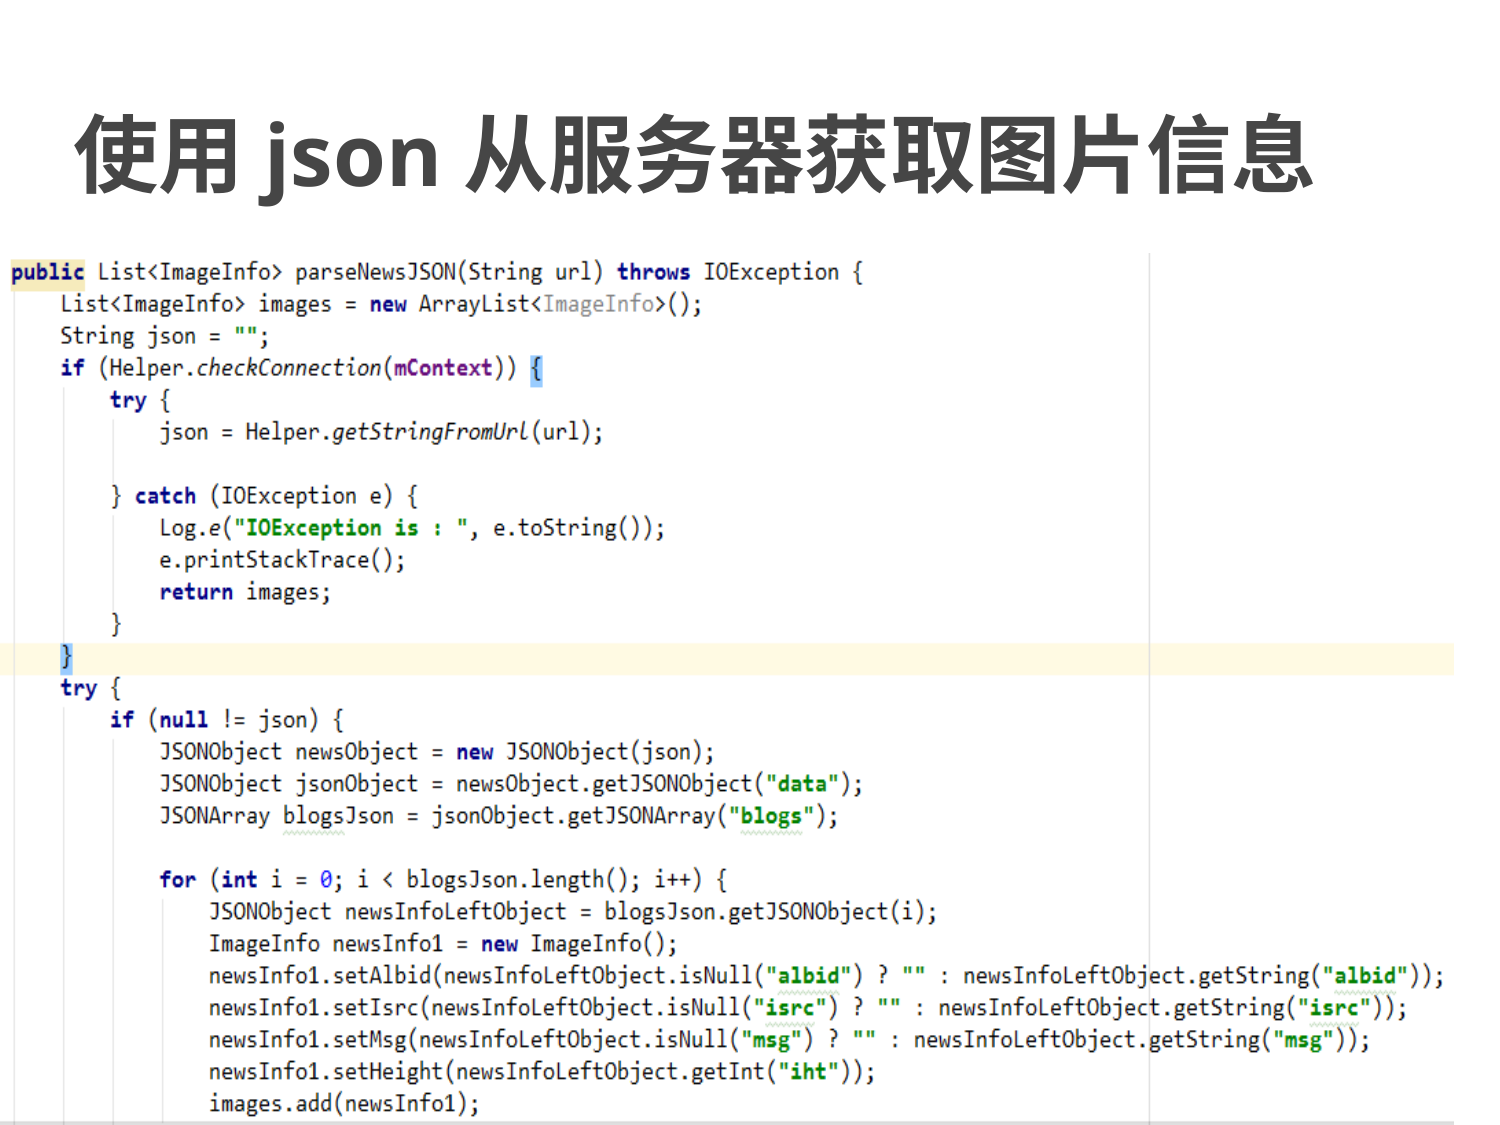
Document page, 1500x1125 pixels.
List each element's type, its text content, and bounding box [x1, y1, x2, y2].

title 使用json从服务器获取图片信息 [58, 58, 1409, 247]
picture [0, 252, 1454, 1125]
